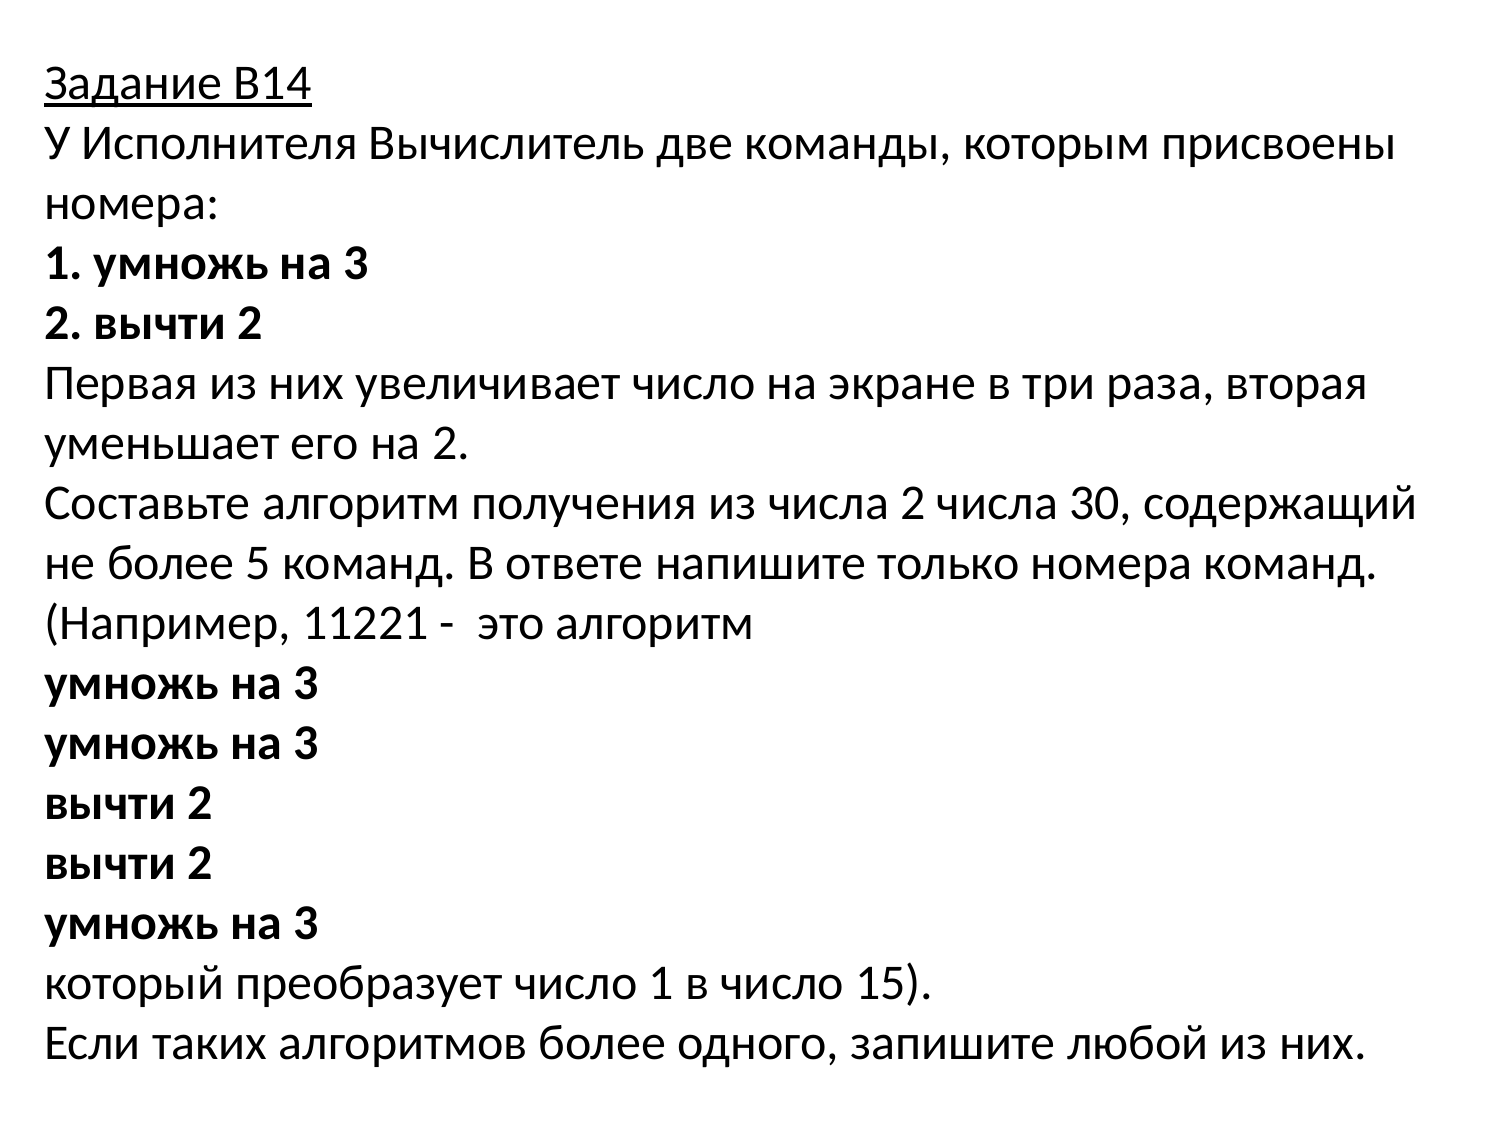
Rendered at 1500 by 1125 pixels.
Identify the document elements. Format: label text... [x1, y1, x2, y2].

text_box Задание В14 У Исполнителя Вычислитель две команды, которым присвоены номера: 1. умножь на 3 2. вычти 2 Первая из них увеличивает число на экране в три раза, вторая уменьшает его на 2. Составьте алгоритм получения из числа 2 числа 30, содержащий не более 5 команд. В ответе напишите только номера команд. (Например, 11221 - это алгоритм умножь на 3 умножь на 3 вычти 2 вычти 2 умножь на 3 который преобразует число 1 в число 15). Если таких алгоритмов более одного, запишите любой из них. [29, 42, 1471, 1078]
